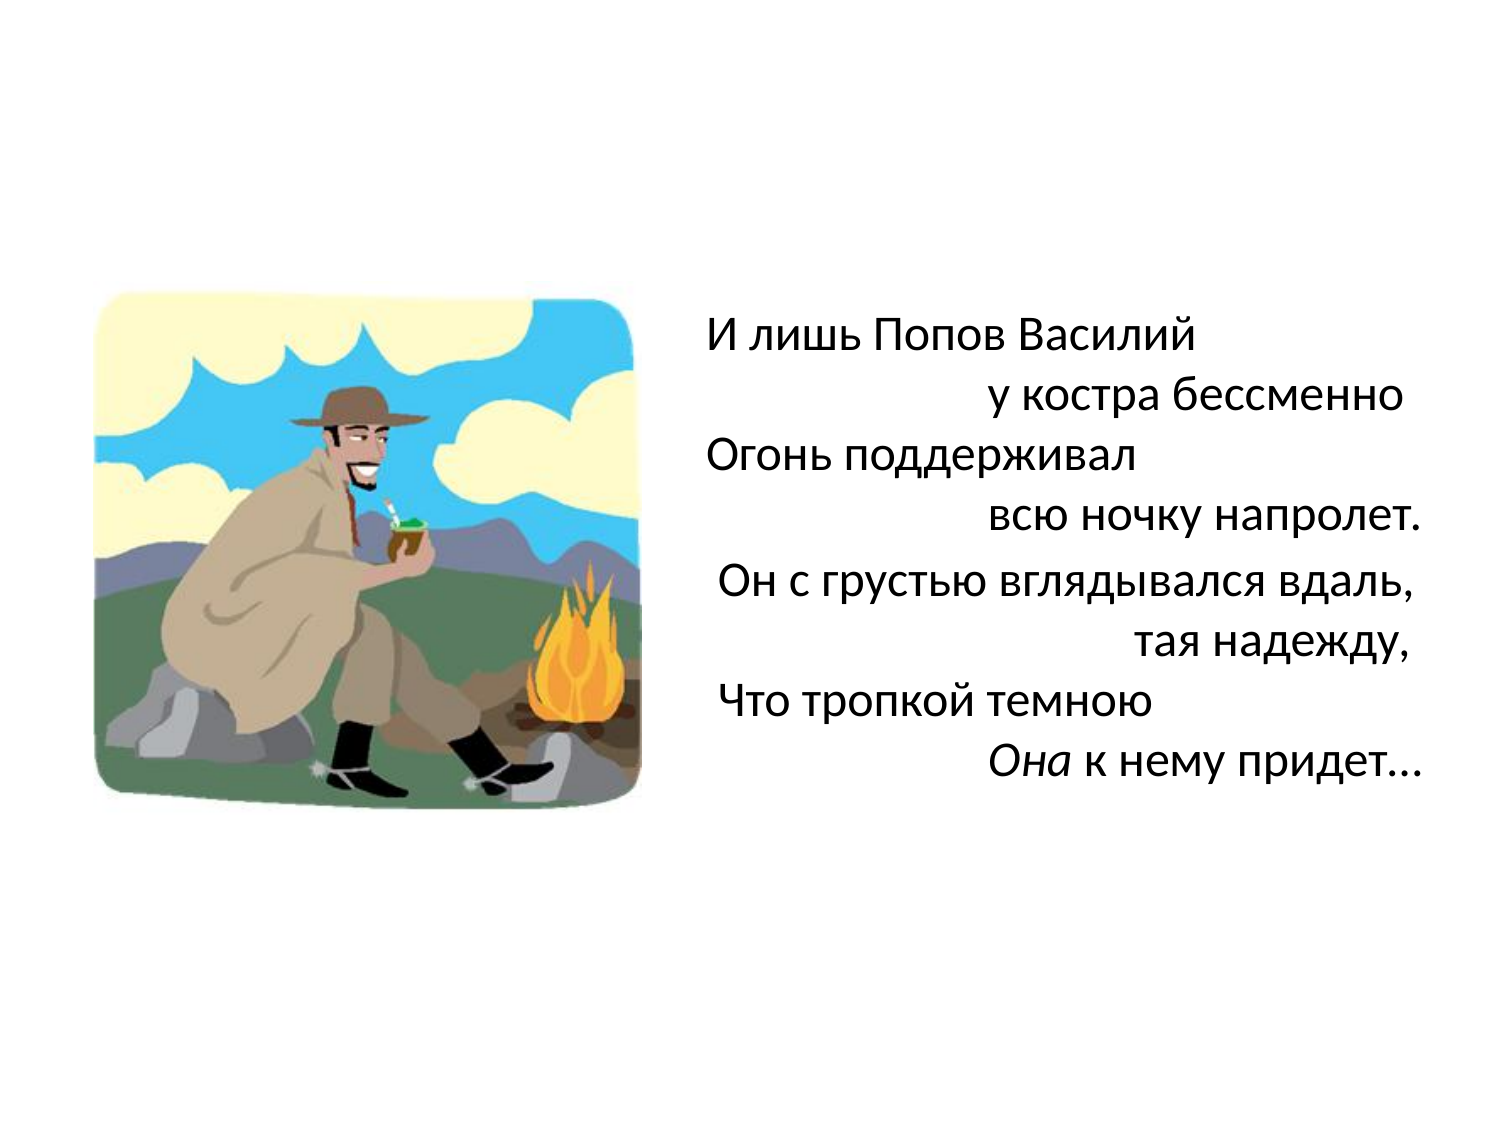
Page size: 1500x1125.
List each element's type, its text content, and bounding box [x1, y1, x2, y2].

text_box И лишь Попов Василий у костра бессменно Огонь поддерживал всю ночку напролет. [691, 292, 1442, 548]
picture [93, 280, 642, 821]
text_box Он с грустью вглядывался вдаль, тая надежду, Что тропкой темною Она к нему придет… [703, 538, 1500, 794]
